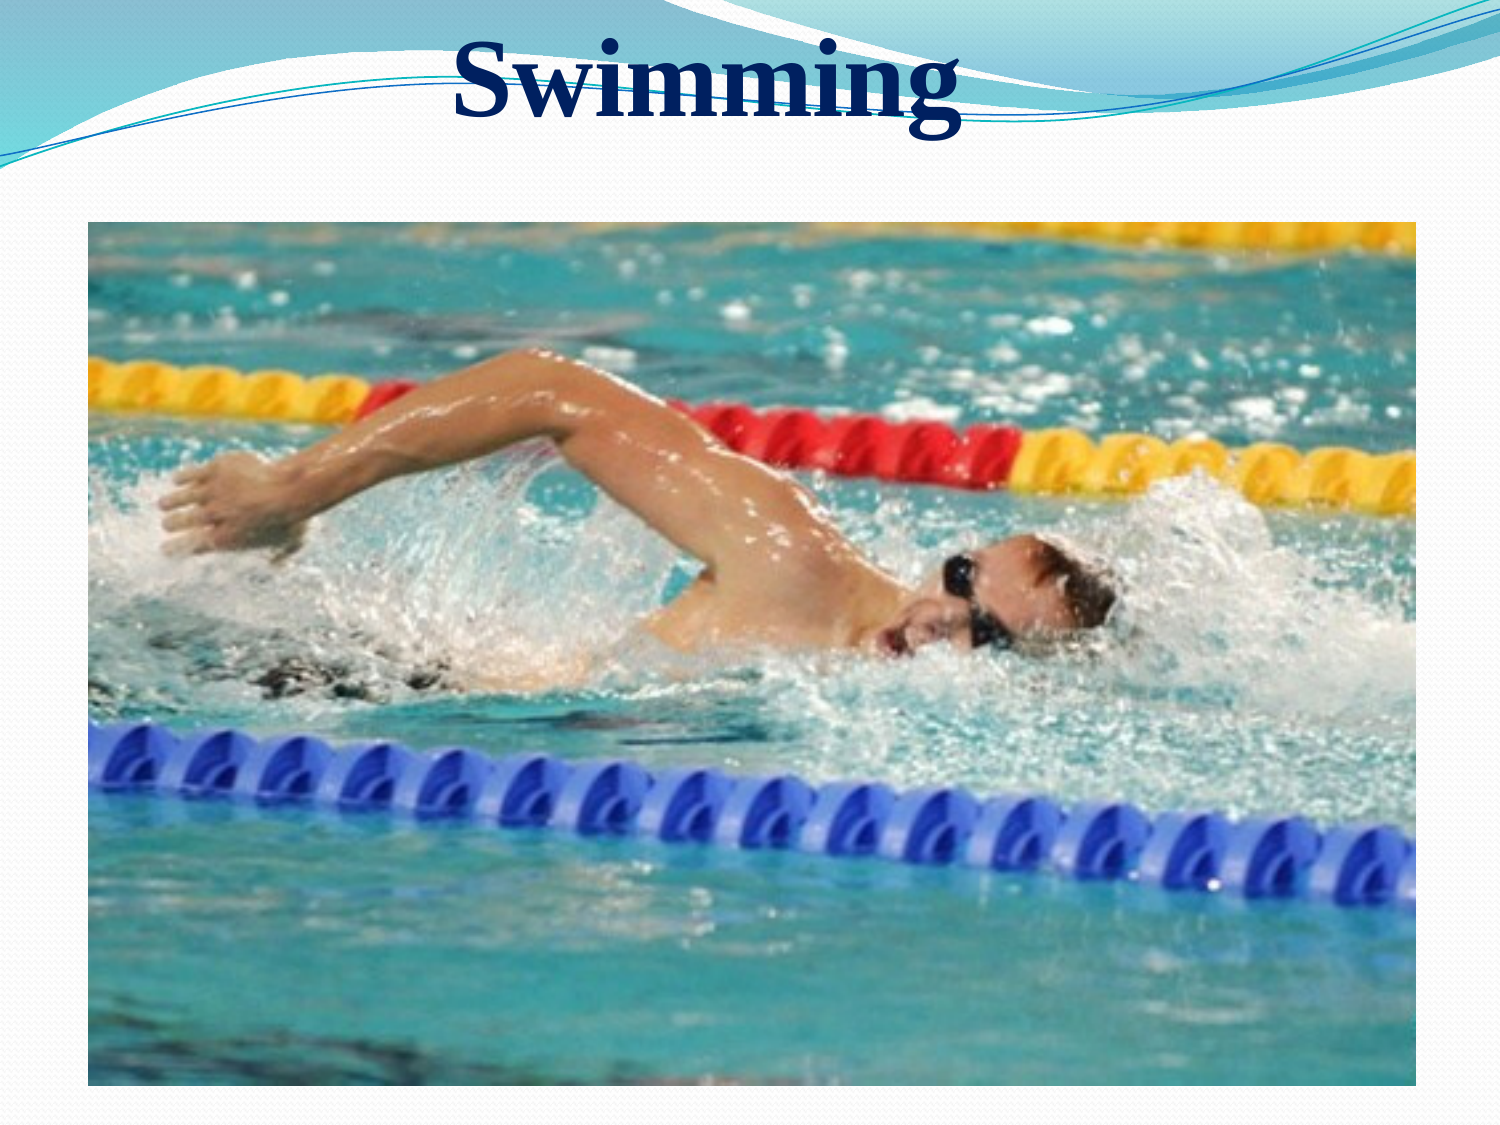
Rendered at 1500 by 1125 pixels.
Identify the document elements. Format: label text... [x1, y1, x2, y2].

title Swimming [105, 0, 1308, 139]
picture [88, 222, 1416, 1086]
text_box [0, 35, 1233, 223]
